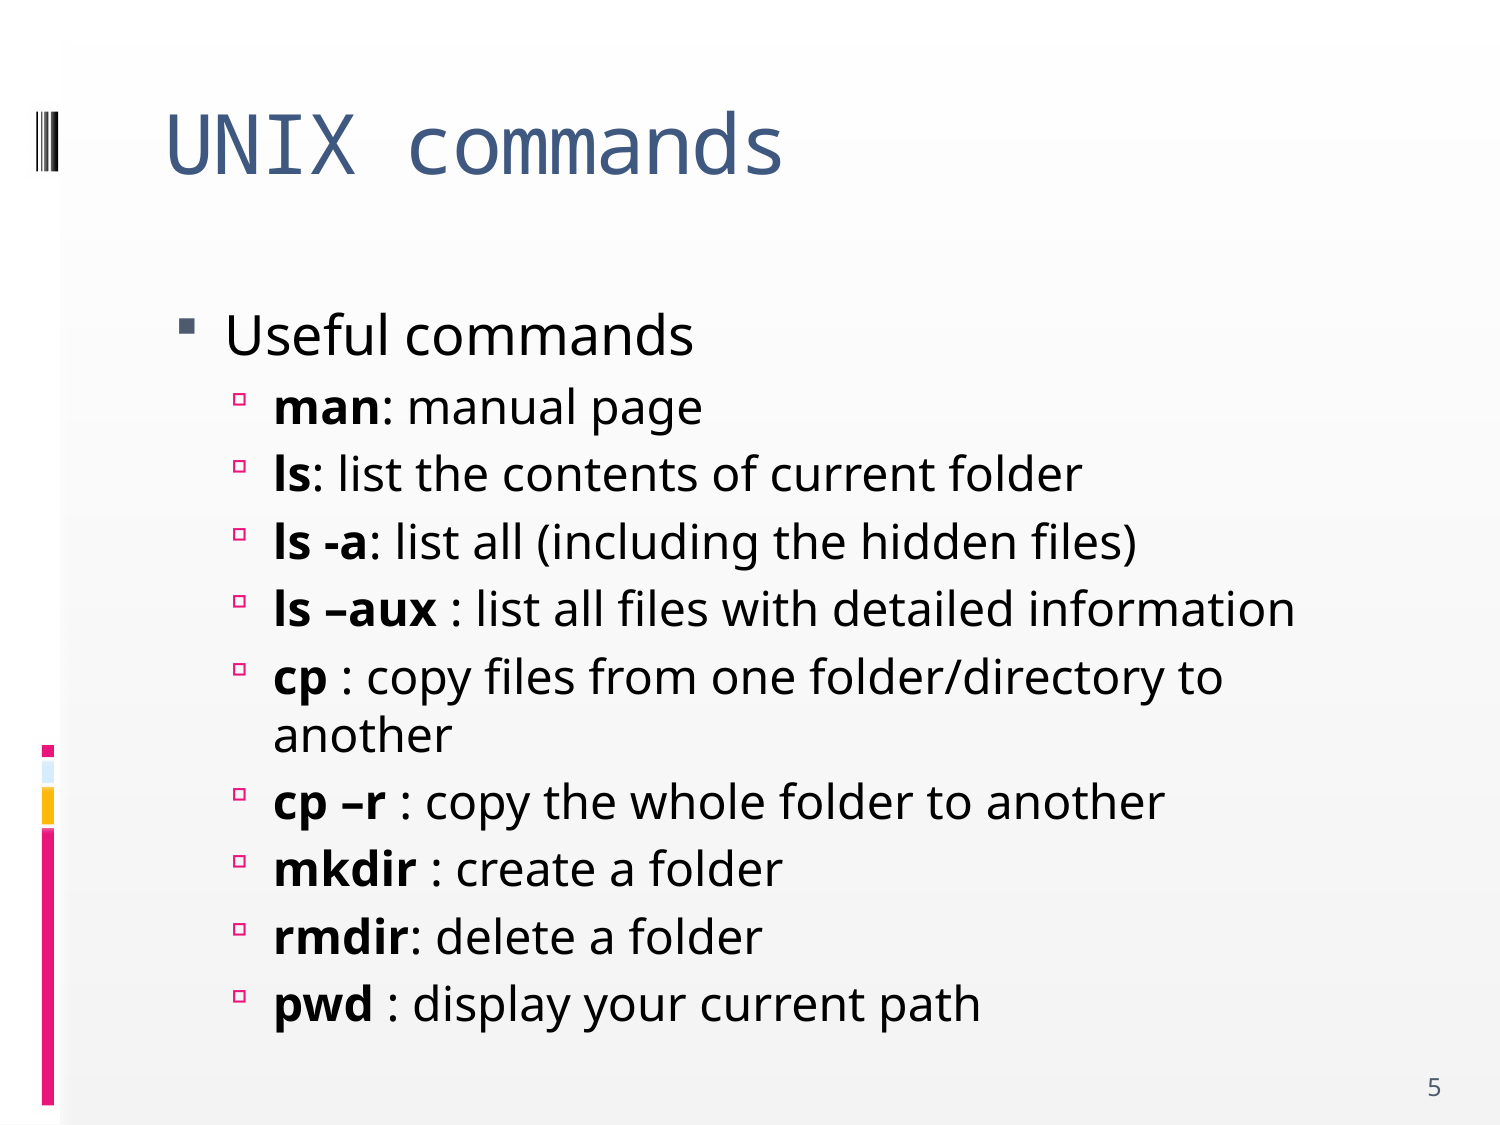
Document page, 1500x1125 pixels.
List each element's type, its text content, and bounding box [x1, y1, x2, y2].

title UNIX commands [150, 83, 1425, 234]
slide_number 5 [1412, 1052, 1488, 1113]
list Useful commands man: manual page ls: list the contents of current folder ls -a: list all (including the hidden files) ls –aux : list all files with detailed information cp : copy files from one folder/directory to another cp –r : copy the whole folder to another mkdir : create a folder rmdir: delete a folder pwd : display your current path [150, 292, 1425, 1043]
